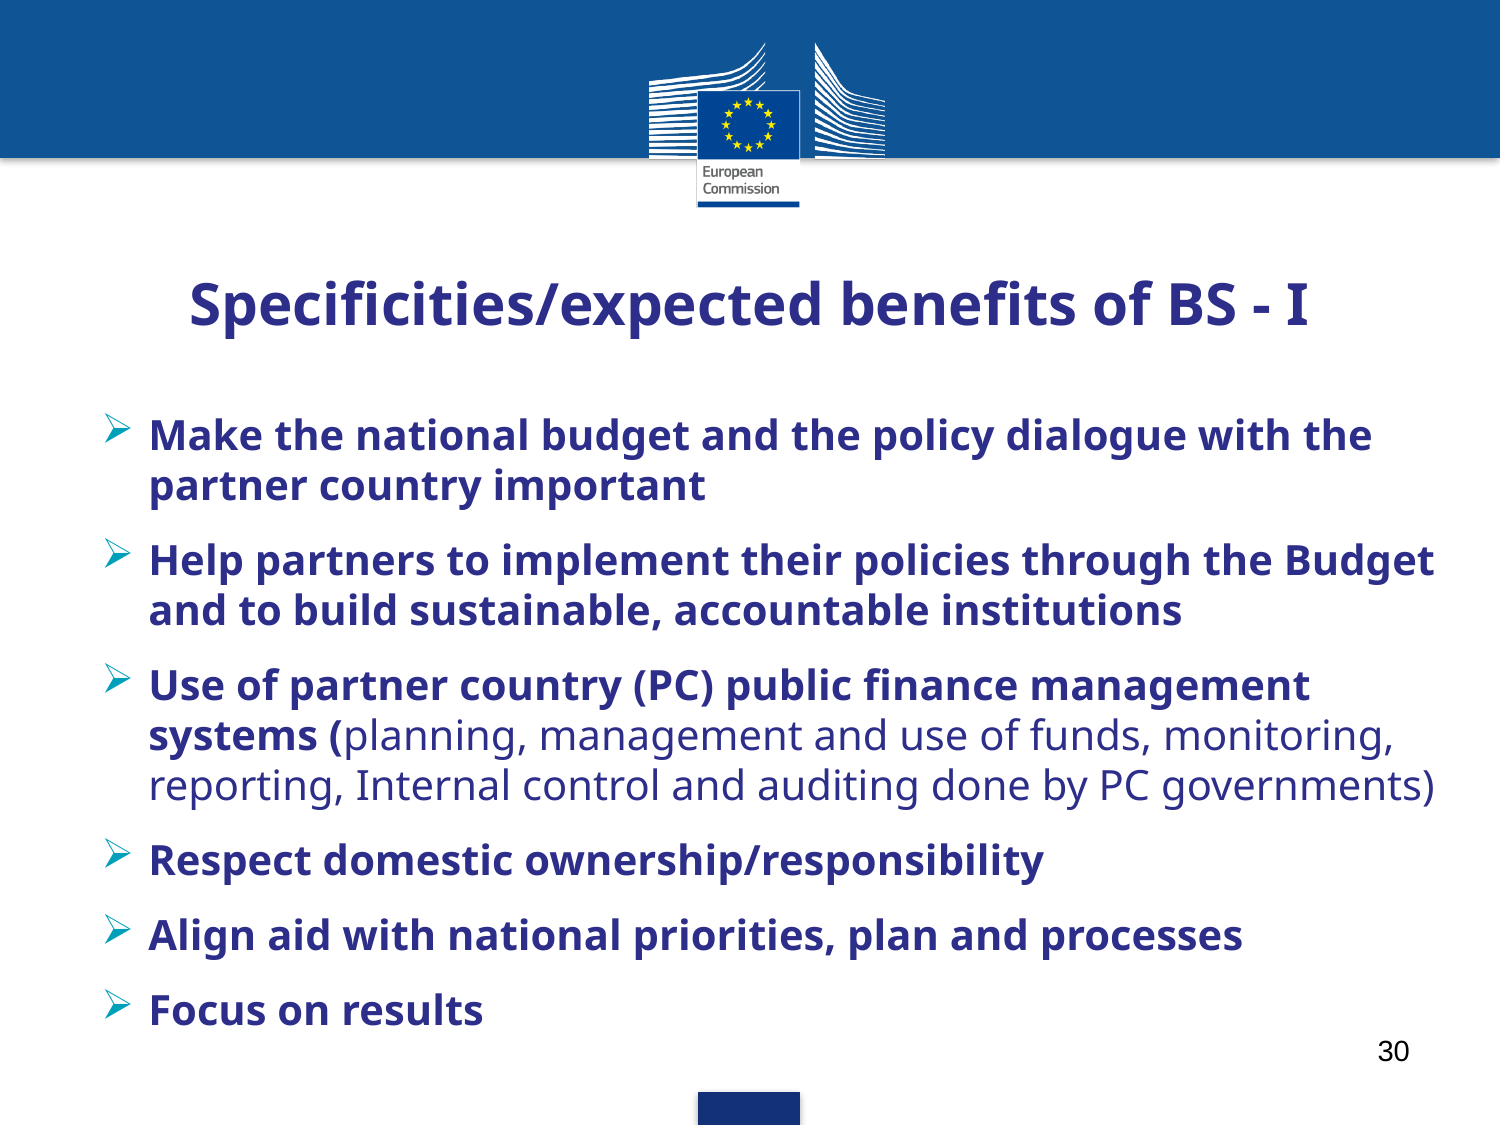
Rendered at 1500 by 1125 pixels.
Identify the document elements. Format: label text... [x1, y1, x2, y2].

slide_number 30 [1074, 1024, 1426, 1103]
text_box Make the national budget and the policy dialogue with the partner country important Help partners to implement their policies through the Budget and to build sustainable, accountable institutions Use of partner country (PC) public finance management systems (planning, management and use of funds, monitoring, reporting, Internal control and auditing done by PC governments) Respect domestic ownership/responsibility Align aid with national priorities, plan and processes Focus on results [11, 326, 1459, 1106]
title Specificities/expected benefits of BS - I [0, 243, 1500, 362]
picture [649, 42, 885, 208]
